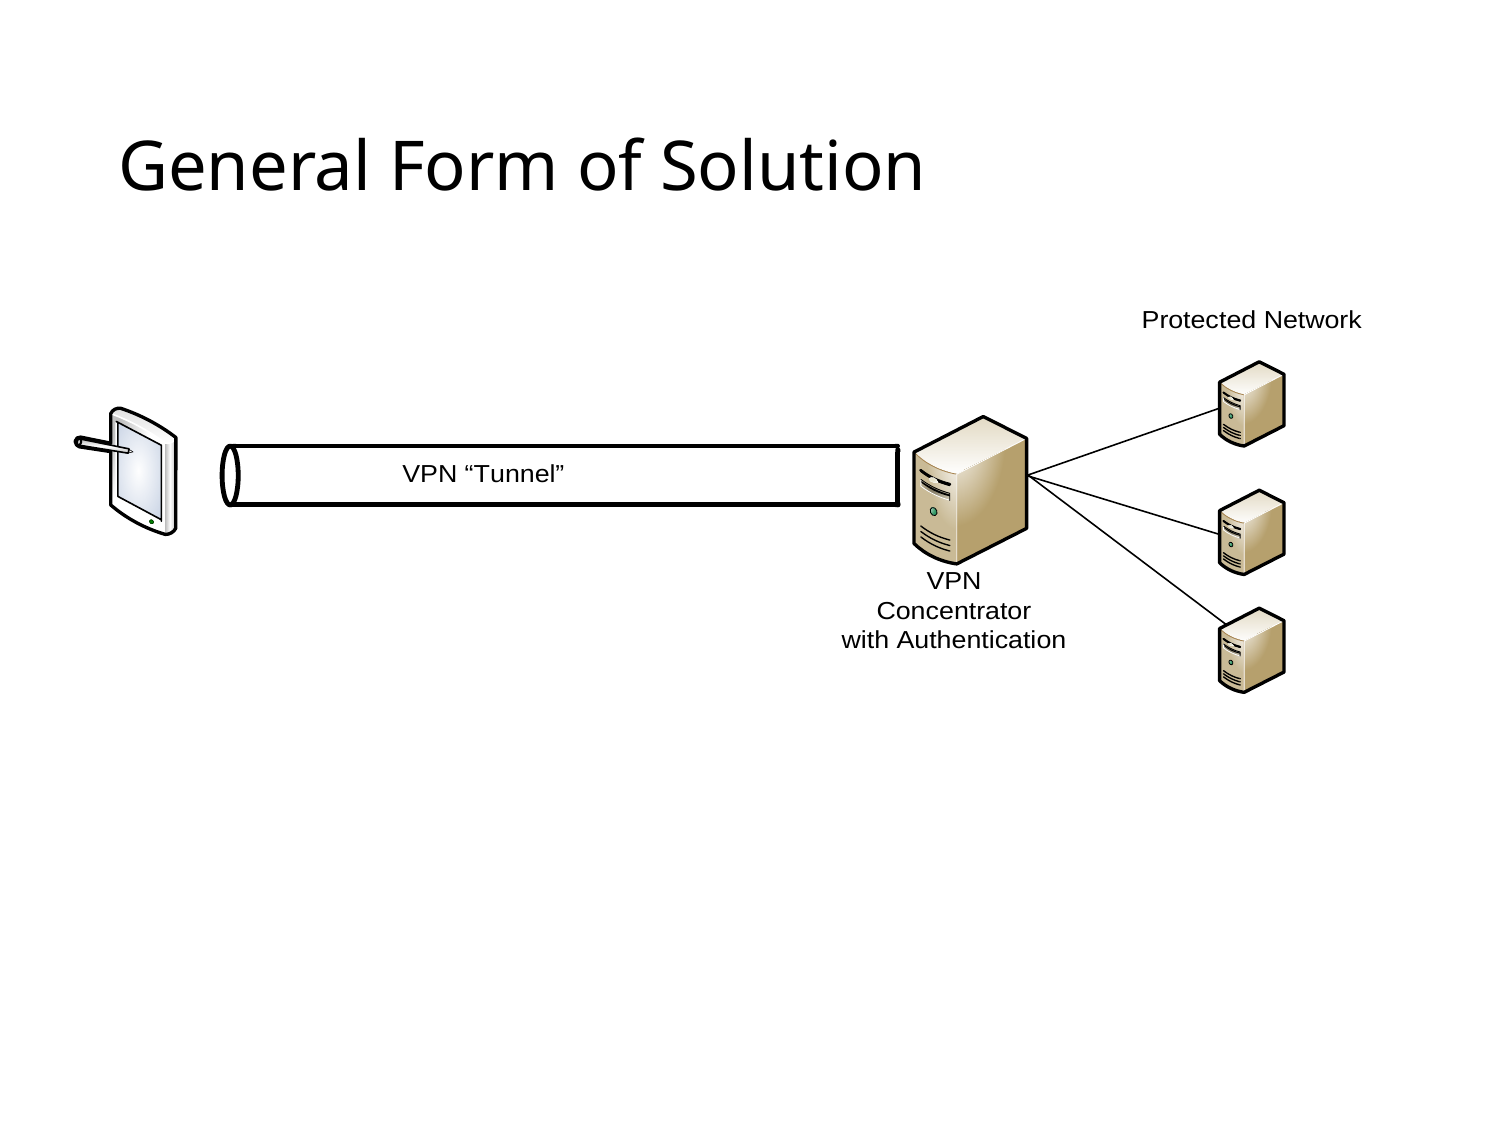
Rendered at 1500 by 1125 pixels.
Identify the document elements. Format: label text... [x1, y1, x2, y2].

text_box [69, 287, 1425, 741]
title General Form of Solution [103, 59, 1397, 278]
